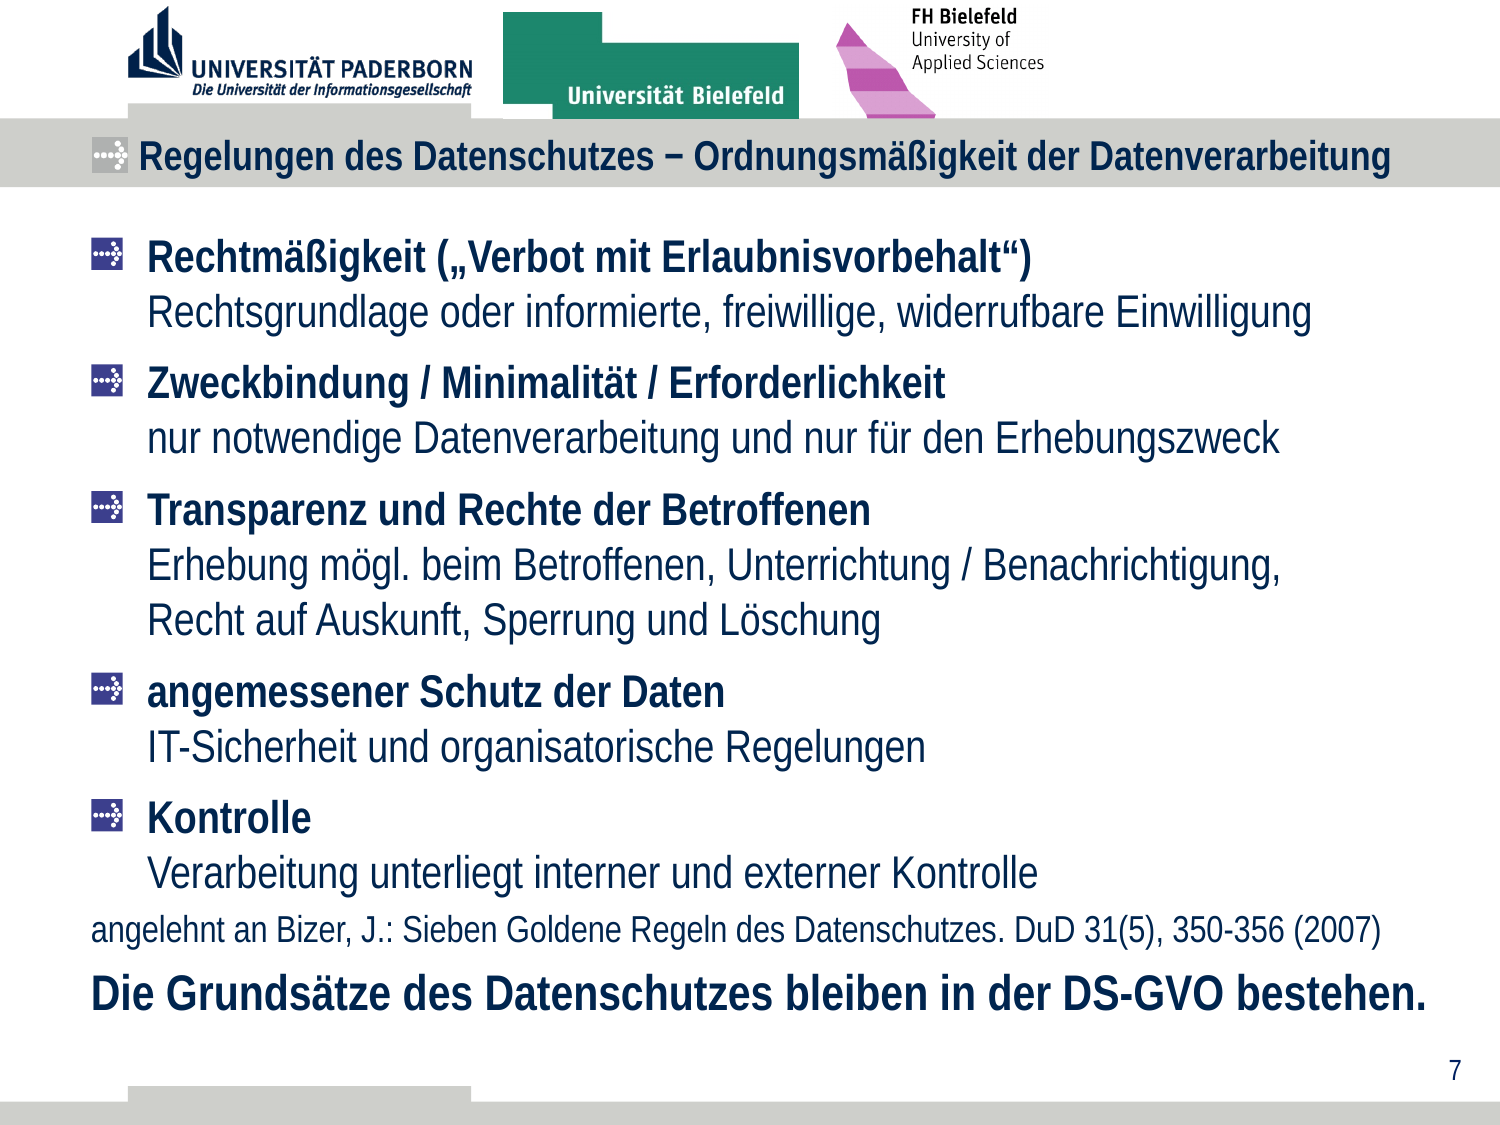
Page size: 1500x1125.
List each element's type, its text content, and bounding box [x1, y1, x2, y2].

picture [503, 12, 799, 119]
picture [128, 6, 472, 98]
list Rechtmäßigkeit („Verbot mit Erlaubnisvorbehalt“) Rechtsgrundlage oder informierte, freiwillige, widerrufbare Einwilligung Zweckbindung / Minimalität / Erforderlichkeit nur notwendige Datenverarbeitung und nur für den Erhebungszweck Transparenz und Rechte der Betroffenen Erhebung mögl. beim Betroffenen, Unterrichtung / Benachrichtigung, Recht auf Auskunft, Sperrung und Löschung angemessener Schutz der Daten IT-Sicherheit und organisatorische Regelungen Kontrolle Verarbeitung unterliegt interner und externer Kontrolle angelehnt an Bizer, J.: Sieben Goldene Regeln des Datenschutzes. DuD 31(5), 350-356 (2007) Die Grundsätze des Datenschutzes bleiben in der DS-GVO bestehen. [75, 218, 1450, 1073]
text_box 7 [1144, 1043, 1477, 1109]
title Regelungen des Datenschutzes − Ordnungsmäßigkeit der Datenverarbeitung [123, 122, 1430, 186]
picture [832, 4, 1049, 118]
